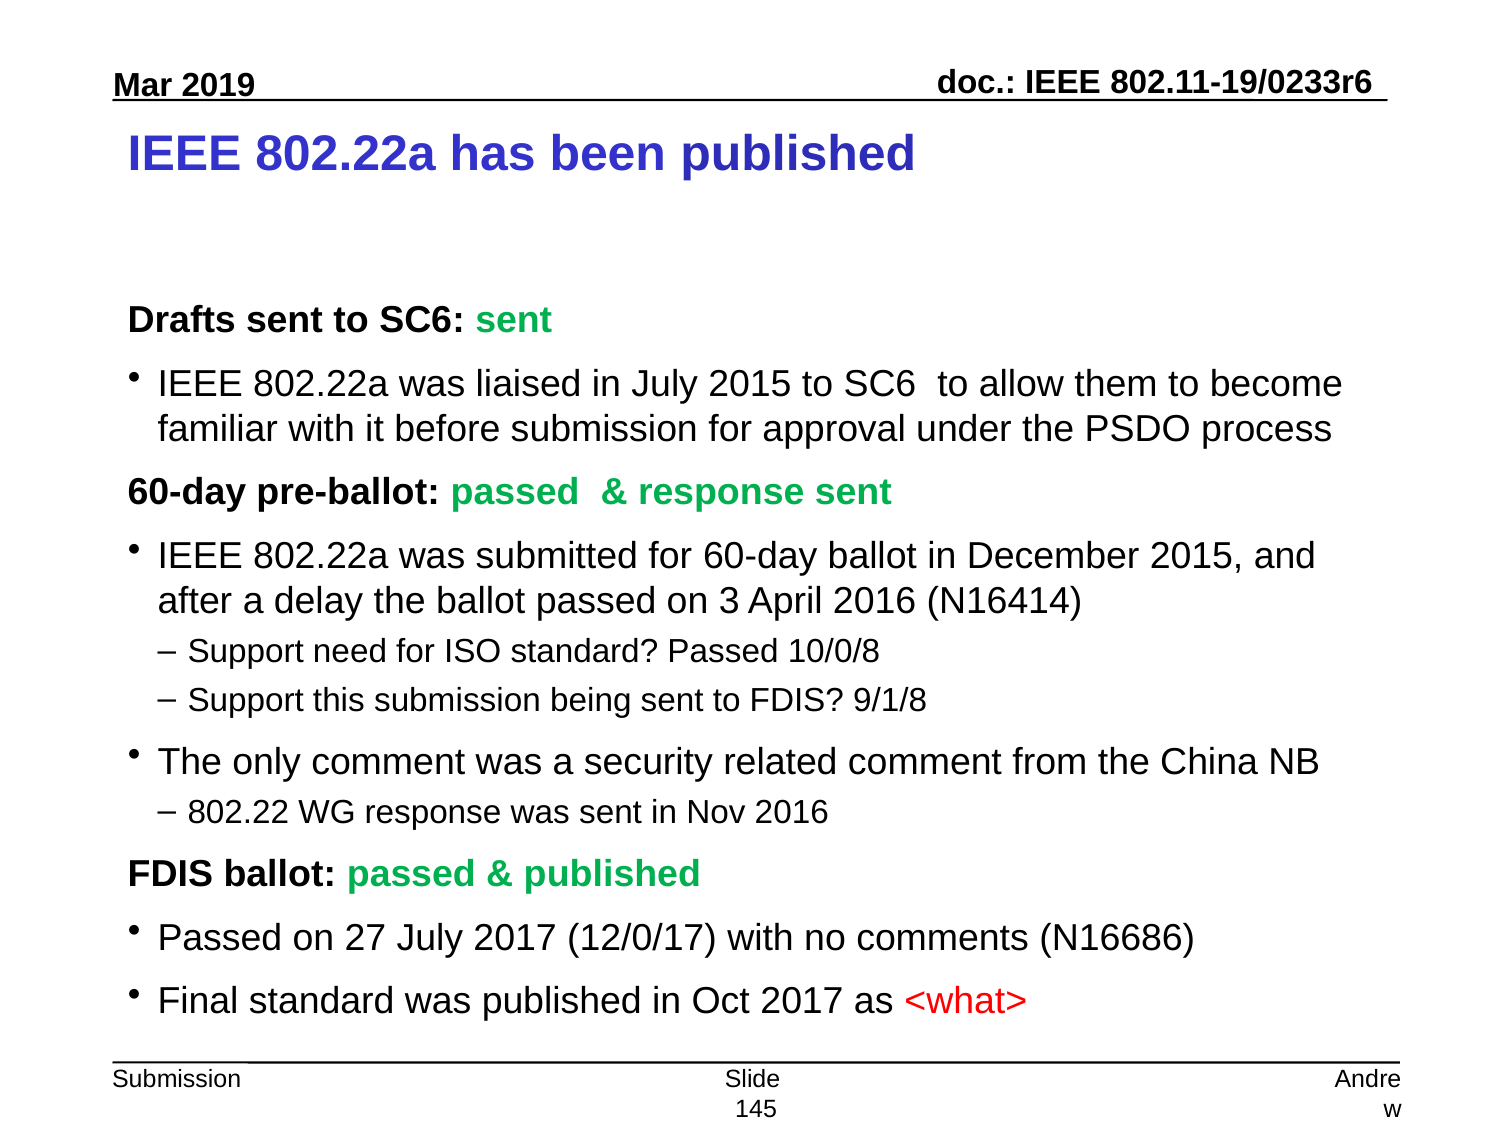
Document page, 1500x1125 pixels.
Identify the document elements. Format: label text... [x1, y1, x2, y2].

slide_number Slide 145 [709, 1061, 803, 1093]
title IEEE 802.22a has been published [112, 112, 1388, 287]
footer Andrew Myles, Cisco [1320, 1061, 1402, 1093]
list Drafts sent to SC6: sent IEEE 802.22a was liaised in July 2015 to SC6 to allow them to become familiar with it before submission for approval under the PSDO process 60-day pre-ballot: passed & response sent IEEE 802.22a was submitted for 60-day ballot in December 2015, and after a delay the ballot passed on 3 April 2016 (N16414) Support need for ISO standard? Passed 10/0/8 Support this submission being sent to FDIS? 9/1/8 The only comment was a security related comment from the China NB 802.22 WG response was sent in Nov 2016 FDIS ballot: passed & published Passed on 27 July 2017 (12/0/17) with no comments (N16686) Final standard was published in Oct 2017 as <what> [112, 287, 1388, 963]
